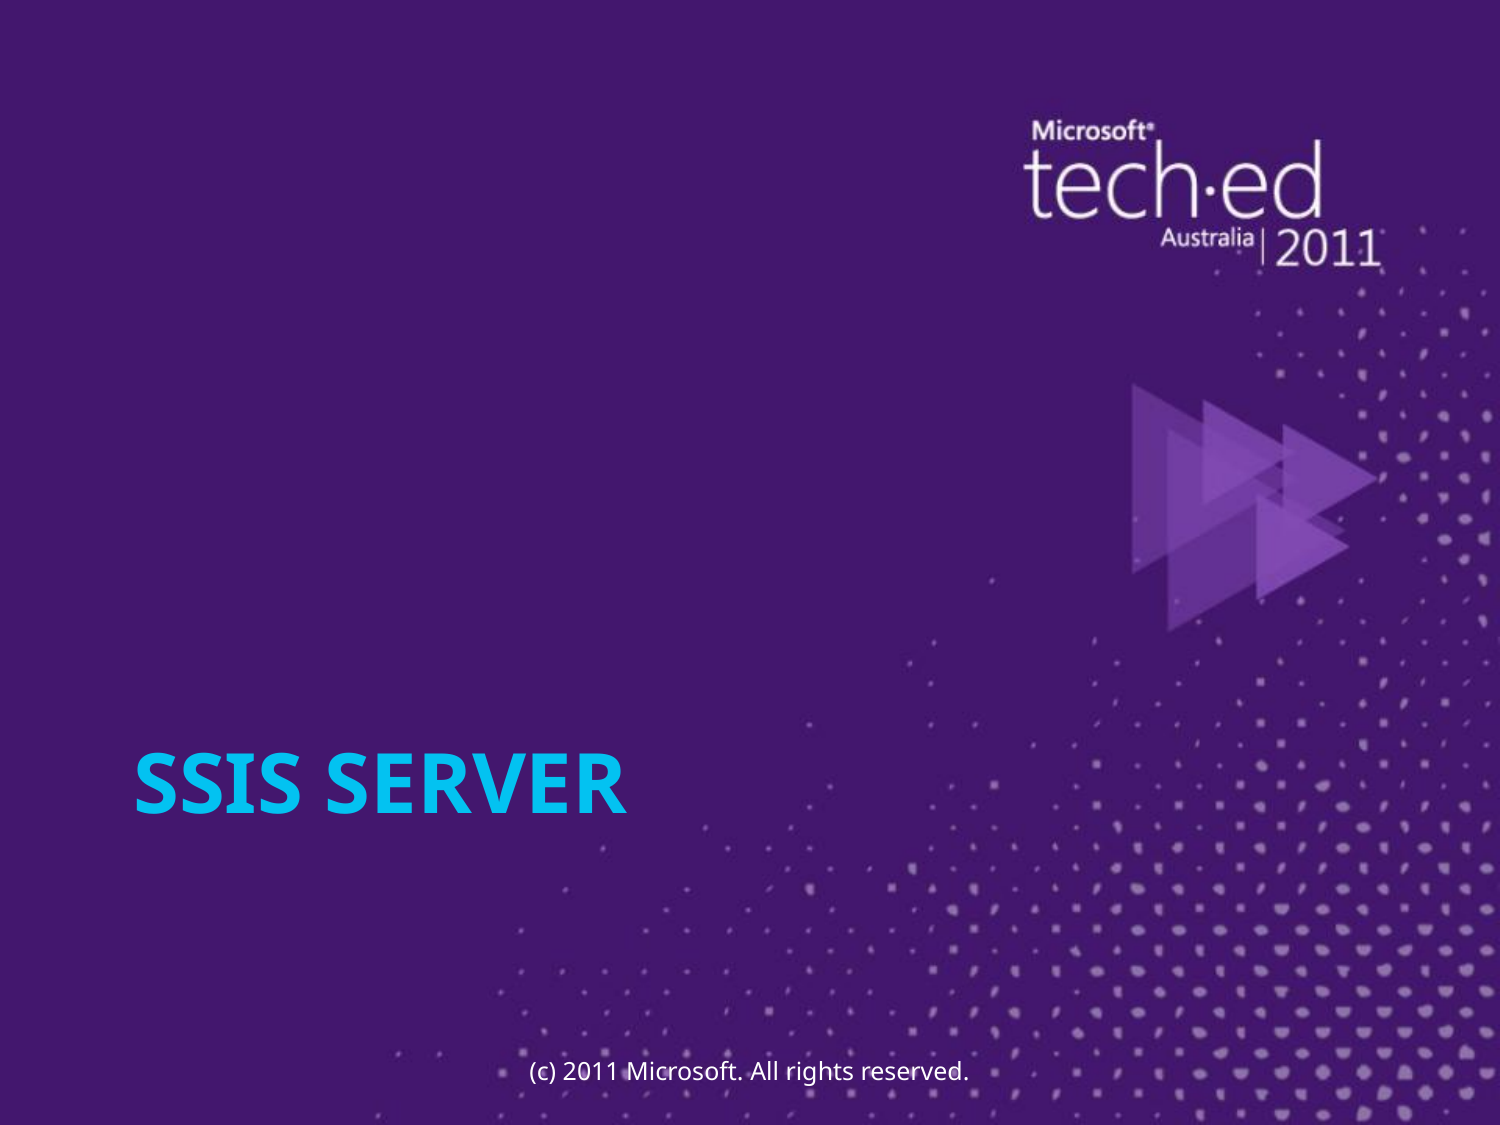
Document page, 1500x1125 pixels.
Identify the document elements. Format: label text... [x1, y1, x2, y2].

title SSIS Server [118, 722, 1394, 947]
footer (c) 2011 Microsoft. All rights reserved. [512, 1042, 988, 1103]
picture [0, 0, 1500, 1125]
